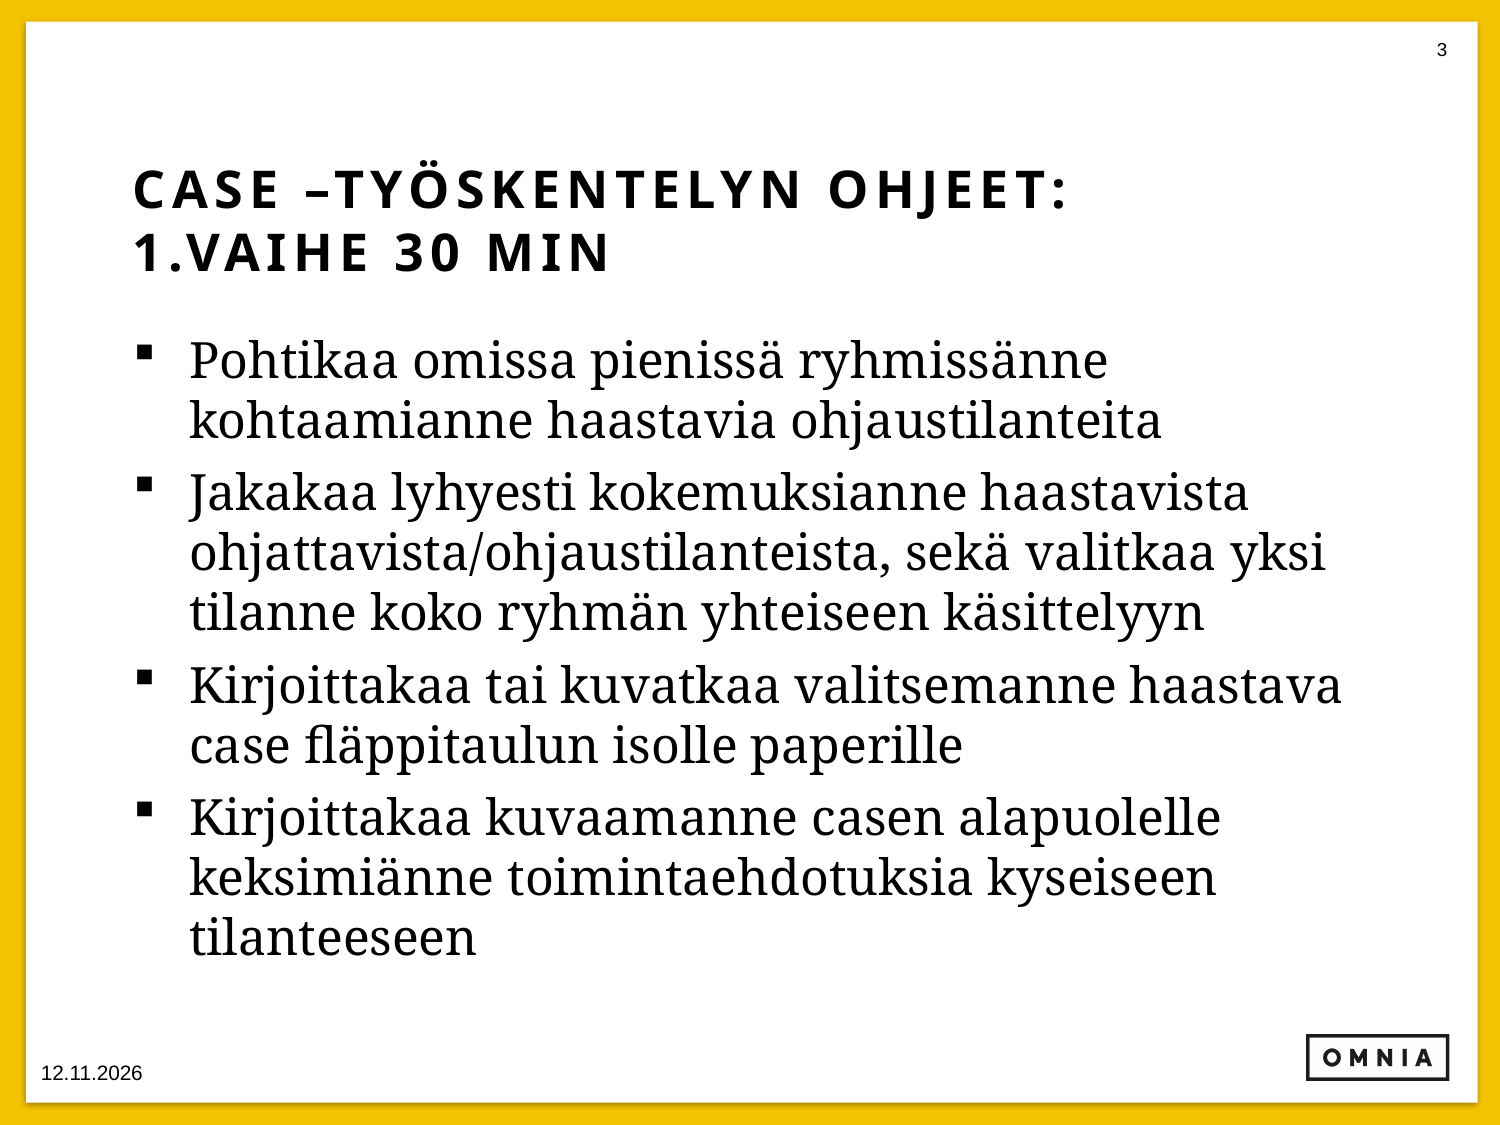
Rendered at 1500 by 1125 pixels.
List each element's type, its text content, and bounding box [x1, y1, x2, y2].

list Pohtikaa omissa pienissä ryhmissänne kohtaamianne haastavia ohjaustilanteita Jakakaa lyhyesti kokemuksianne haastavista ohjattavista/ohjaustilanteista, sekä valitkaa yksi tilanne koko ryhmän yhteiseen käsittelyyn Kirjoittakaa tai kuvatkaa valitsemanne haastava case fläppitaulun isolle paperille Kirjoittakaa kuvaamanne casen alapuolelle keksimiänne toimintaehdotuksia kyseiseen tilanteeseen [118, 320, 1374, 989]
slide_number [26, 1052, 263, 1102]
picture [1306, 1034, 1450, 1081]
title Case –työskentelyn ohjeet: 1.Vaihe 30 min [118, 149, 1374, 301]
